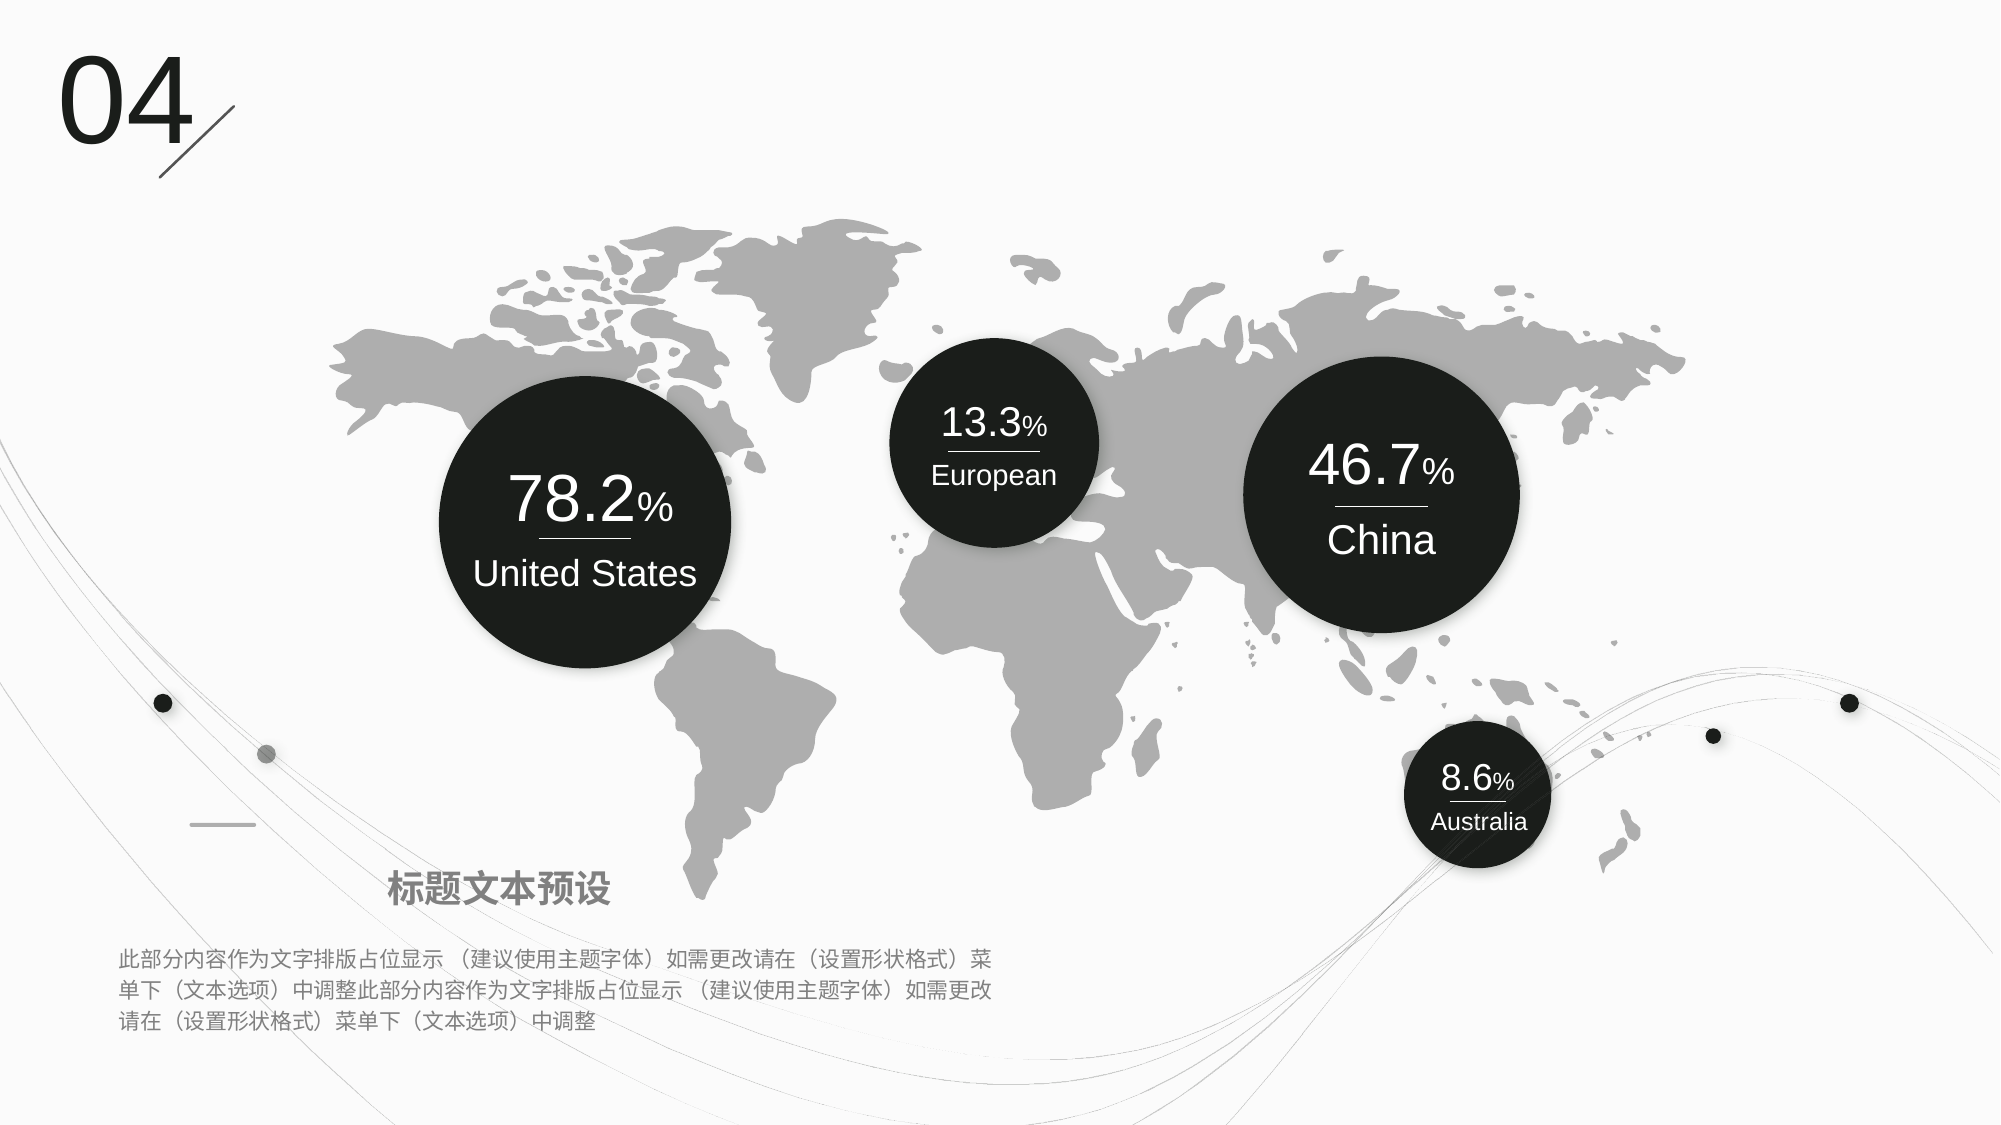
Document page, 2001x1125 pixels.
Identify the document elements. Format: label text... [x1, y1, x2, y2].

text_box 04 [42, 10, 214, 176]
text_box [159, 106, 234, 178]
text_box [152, 692, 174, 714]
text_box [1021, 927, 1366, 1125]
text_box [1129, 904, 1391, 1125]
text_box [0, 467, 169, 691]
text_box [321, 218, 1692, 904]
text_box [556, 1039, 742, 1125]
text_box [0, 441, 258, 749]
text_box [255, 743, 277, 765]
text_box [773, 910, 1382, 1085]
text_box [647, 1039, 933, 1125]
text_box [0, 503, 151, 708]
text_box [1838, 692, 1861, 714]
text_box [1704, 727, 1723, 745]
text_box [0, 682, 139, 865]
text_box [118, 865, 1001, 1039]
